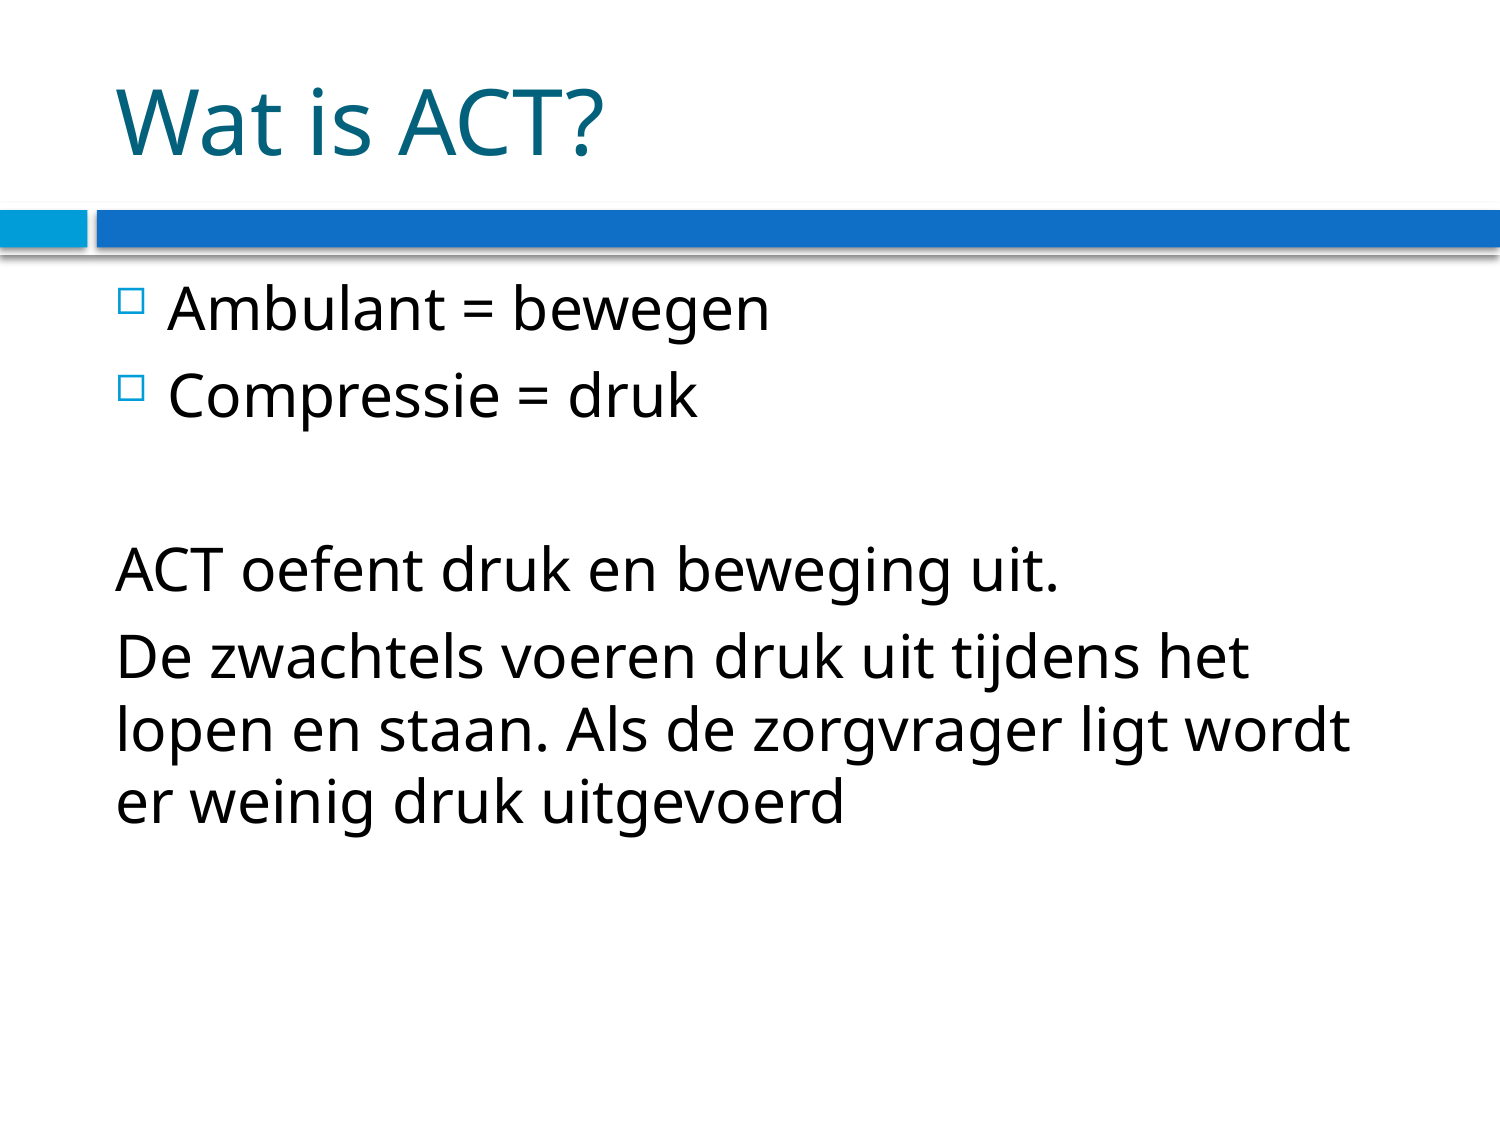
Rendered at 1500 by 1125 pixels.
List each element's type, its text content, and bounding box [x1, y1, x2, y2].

list Ambulant = bewegen Compressie = druk ACT oefent druk en beweging uit. De zwachtels voeren druk uit tijdens het lopen en staan. Als de zorgvrager ligt wordt er weinig druk uitgevoerd [100, 262, 1438, 1000]
title Wat is ACT? [100, 37, 1438, 200]
